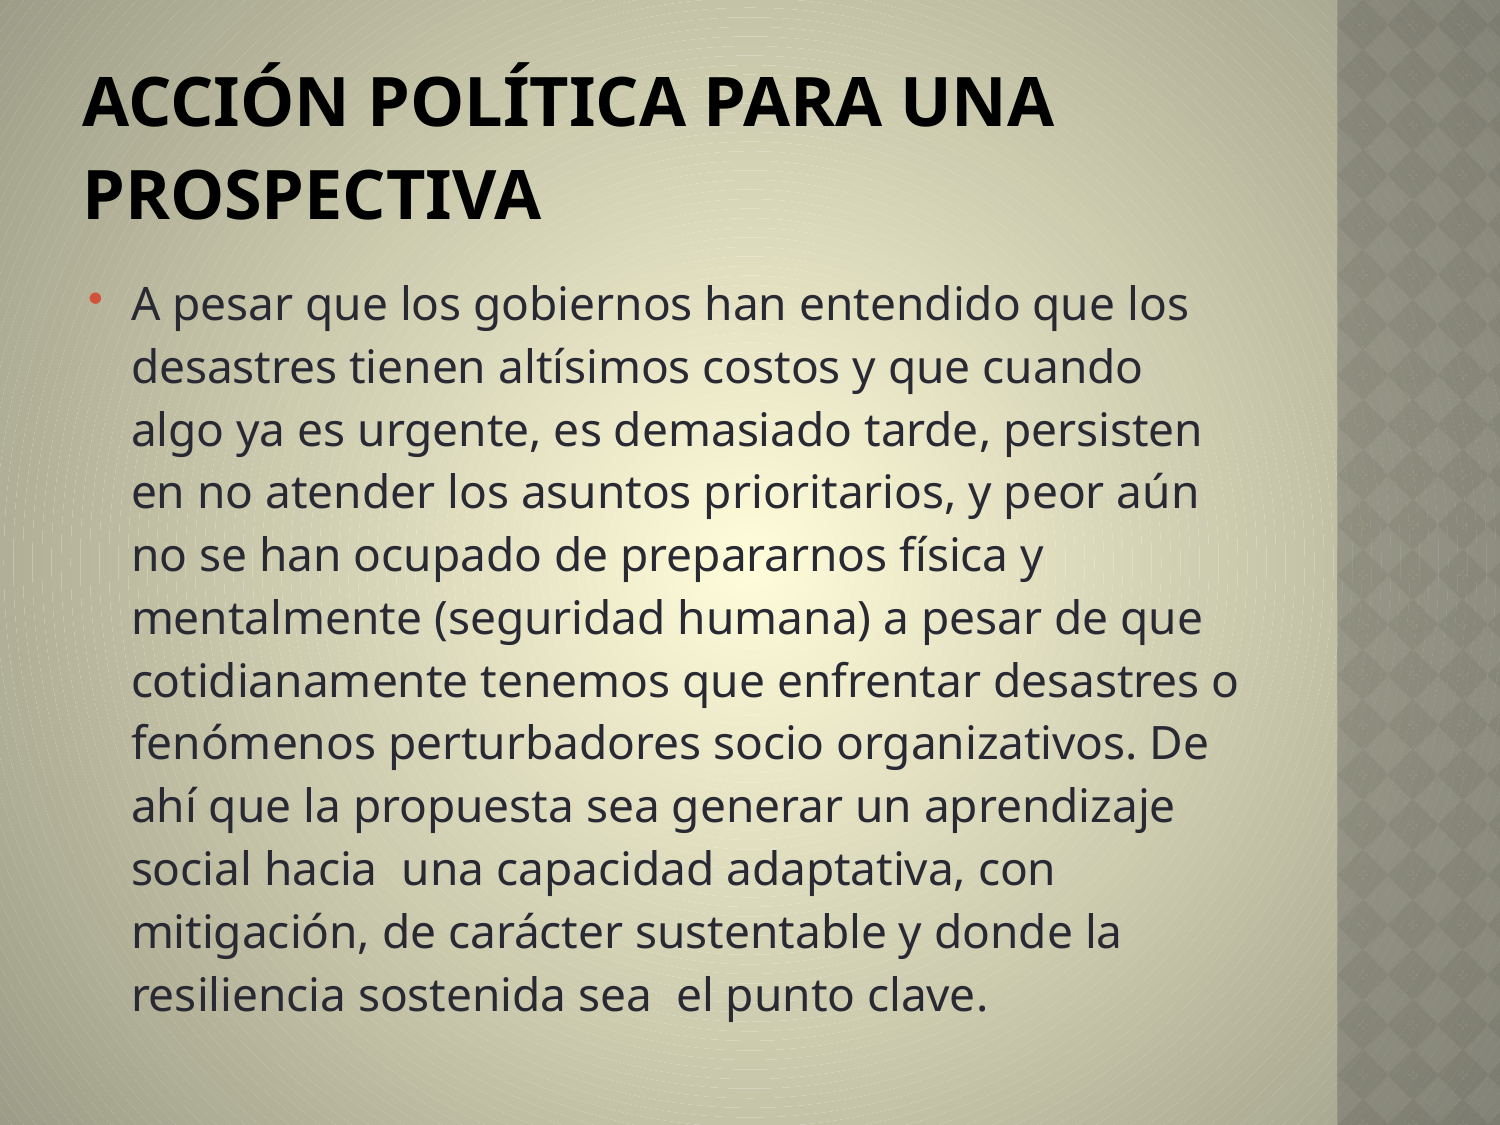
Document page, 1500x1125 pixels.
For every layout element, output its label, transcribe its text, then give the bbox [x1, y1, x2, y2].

list A pesar que los gobiernos han entendido que los desastres tienen altísimos costos y que cuando algo ya es urgente, es demasiado tarde, persisten en no atender los asuntos prioritarios, y peor aún no se han ocupado de prepararnos física y mentalmente (seguridad humana) a pesar de que cotidianamente tenemos que enfrentar desastres o fenómenos perturbadores socio organizativos. De ahí que la propuesta sea generar un aprendizaje social hacia una capacidad adaptativa, con mitigación, de carácter sustentable y donde la resiliencia sostenida sea el punto clave. [75, 264, 1263, 1059]
title Acción política para una prospectiva [75, 52, 1263, 240]
